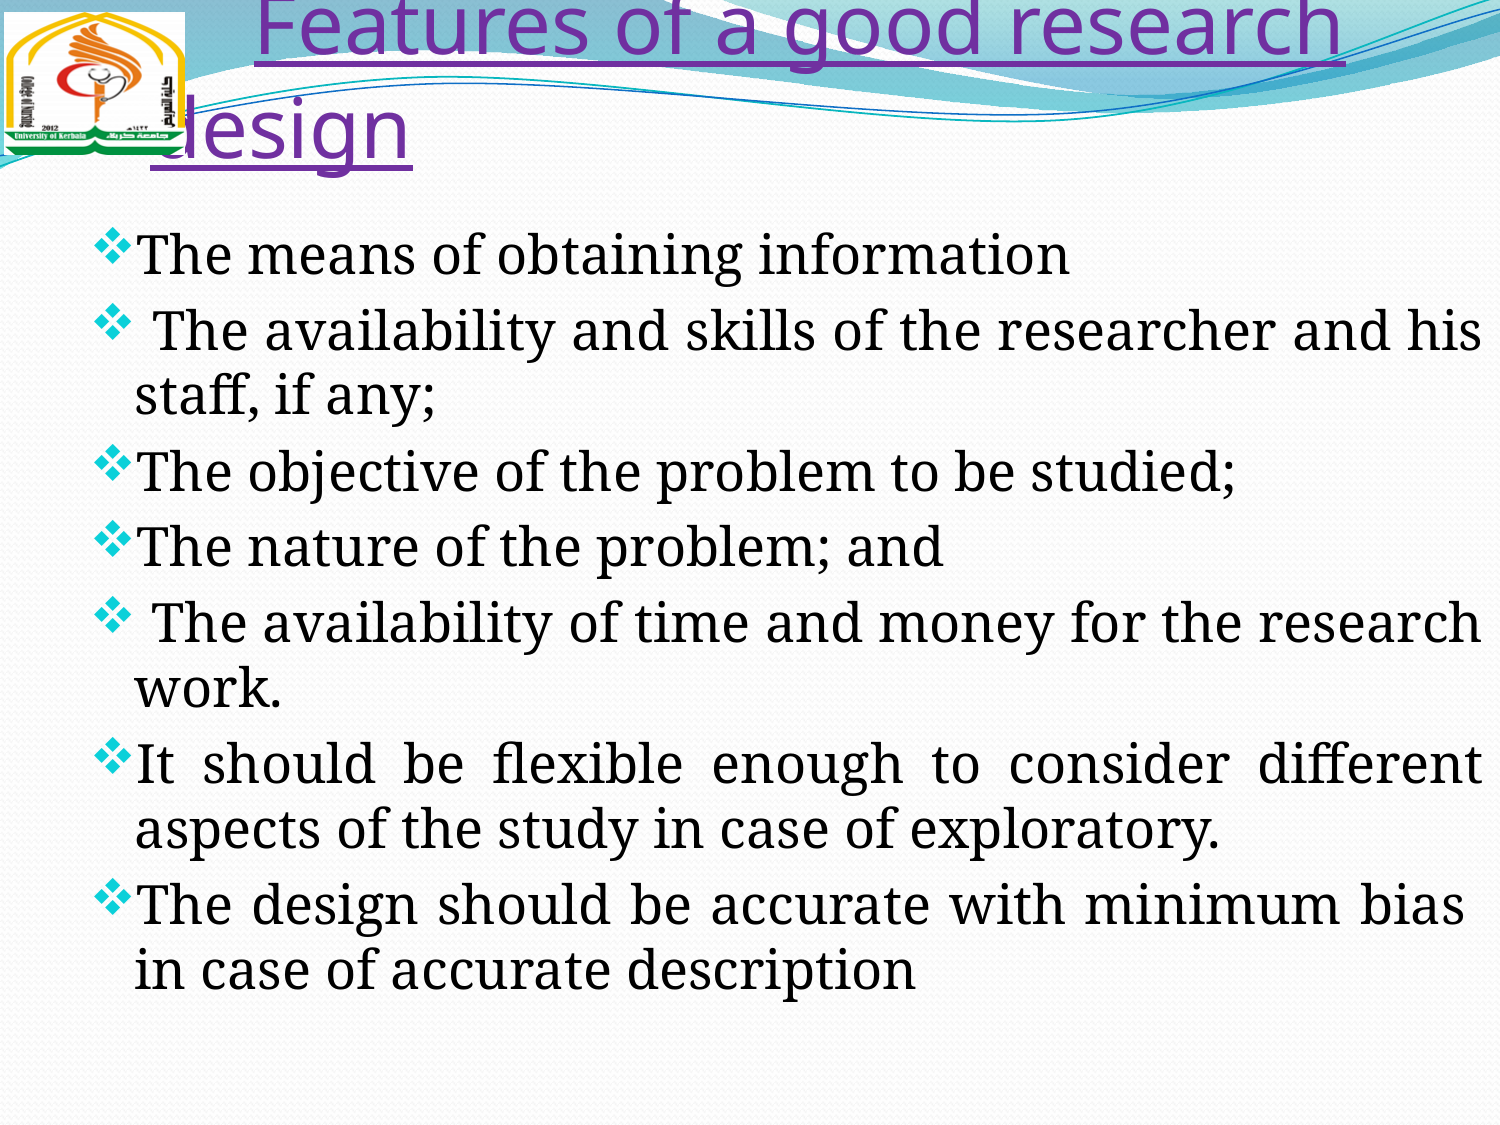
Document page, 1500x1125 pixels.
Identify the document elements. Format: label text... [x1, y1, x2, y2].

title Features of a good research design [150, 0, 1500, 175]
picture [4, 12, 185, 155]
list The means of obtaining information The availability and skills of the researcher and his staff, if any; The objective of the problem to be studied; The nature of the problem; and The availability of time and money for the research work. It should be flexible enough to consider different aspects of the study in case of exploratory. The design should be accurate with minimum bias in case of accurate description [75, 212, 1500, 1063]
